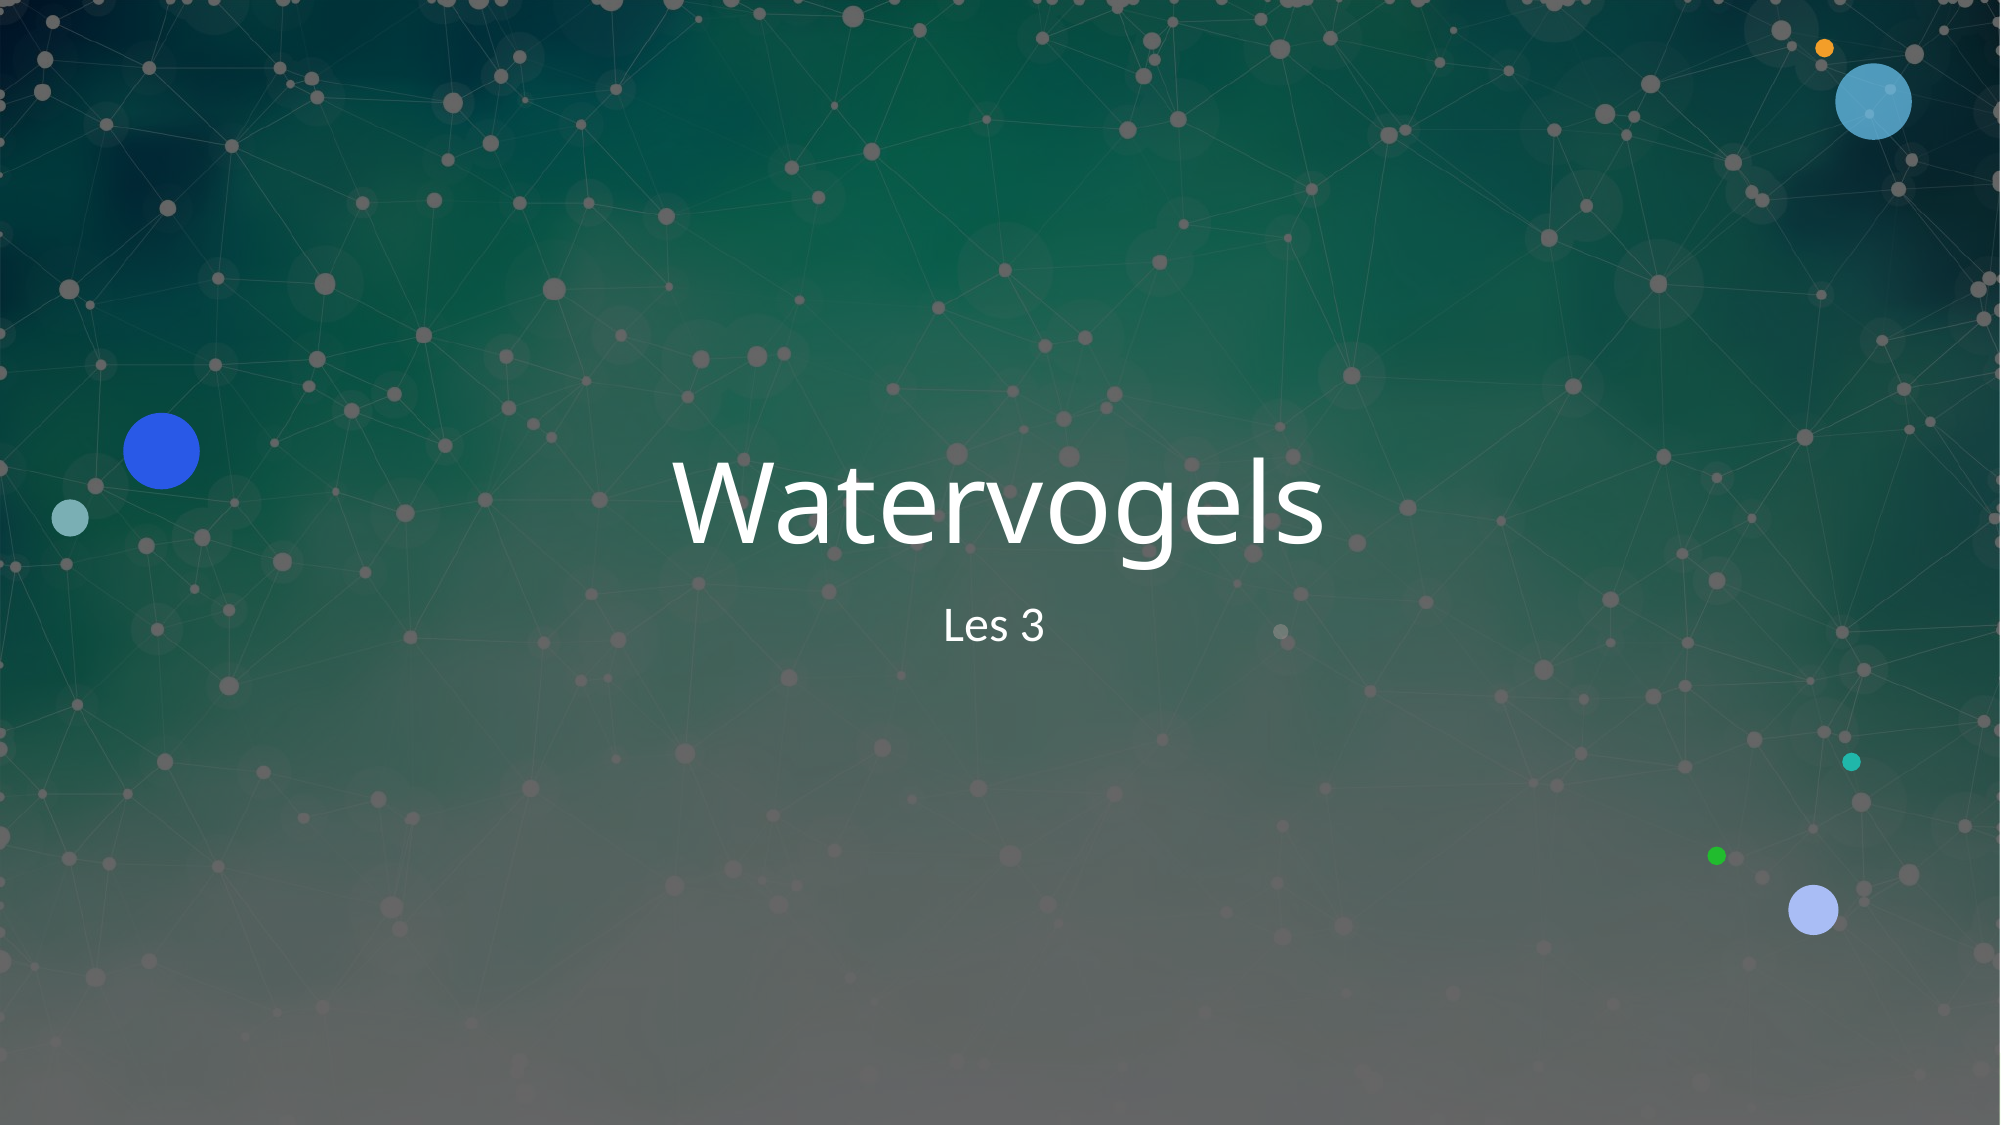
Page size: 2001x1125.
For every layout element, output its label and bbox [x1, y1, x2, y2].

picture [0, 0, 2000, 1125]
text_box [51, 38, 1912, 936]
